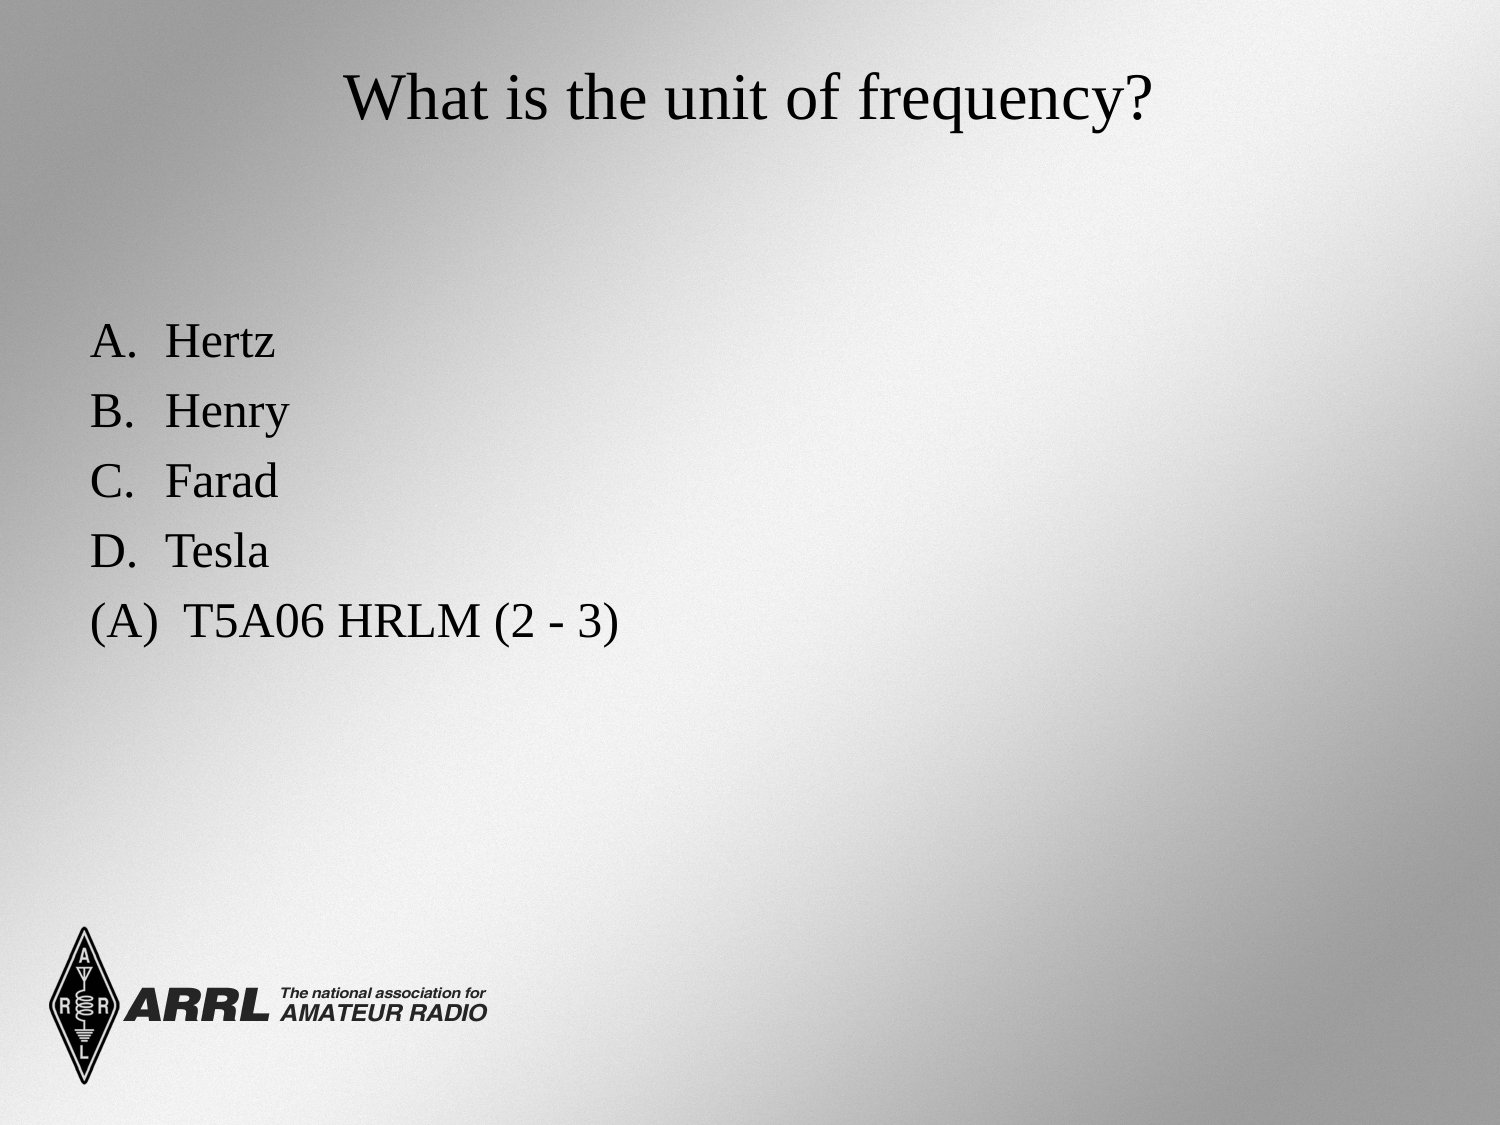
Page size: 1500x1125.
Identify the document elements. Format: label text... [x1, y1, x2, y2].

picture [0, 0, 1500, 1125]
title What is the unit of frequency? [75, 45, 1425, 233]
list Hertz Henry Farad Tesla (A) T5A06 HRLM (2 - 3) [75, 299, 1425, 1005]
